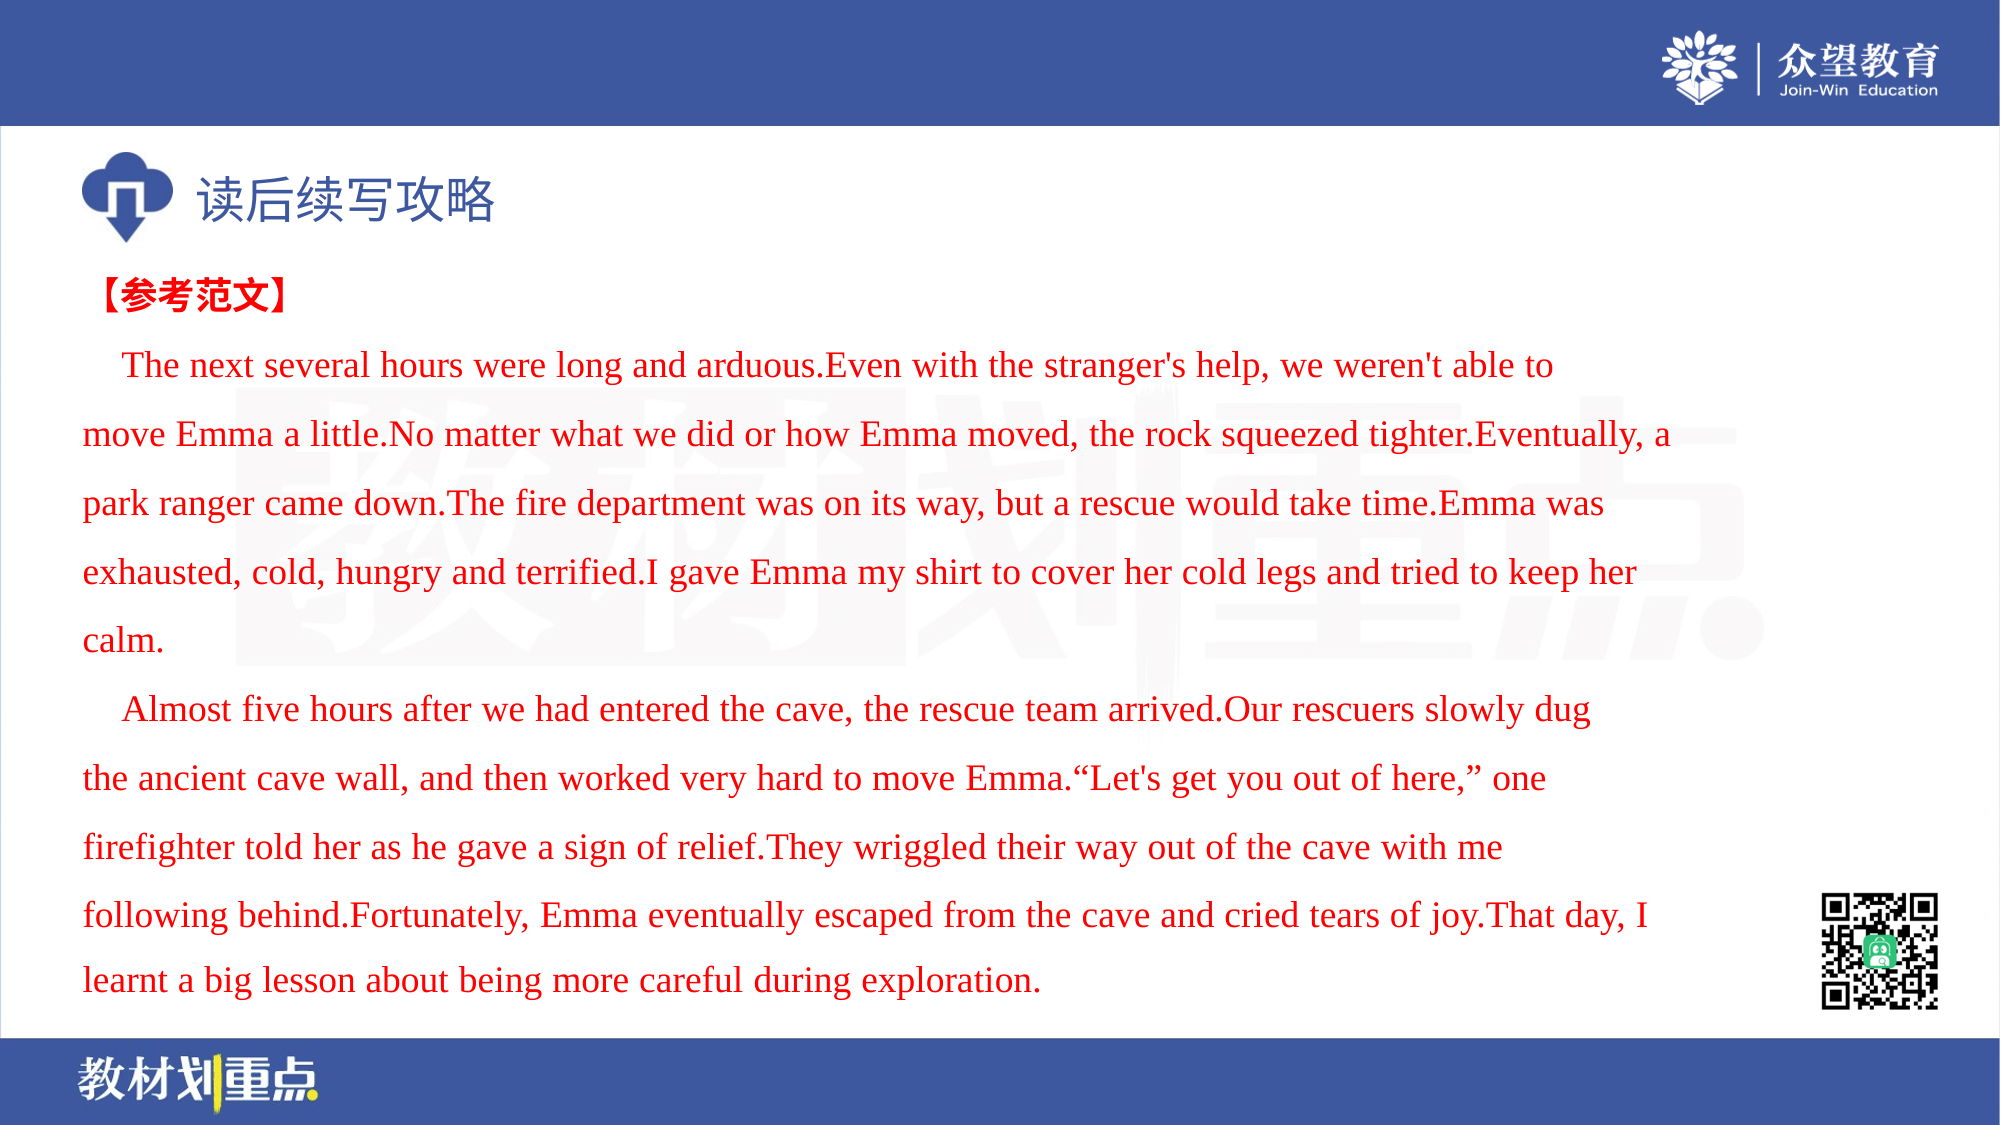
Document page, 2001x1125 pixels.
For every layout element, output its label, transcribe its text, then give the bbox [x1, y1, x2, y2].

picture [0, 0, 2000, 1125]
text_box 【参考范文】 The next several hours were long and arduous.Even with the stranger's help, we weren't able to move Emma a little.No matter what we did or how Emma moved, the rock squeezed tighter.Eventually, a park ranger came down.The fire department was on its way, but a rescue would take time.Emma was exhausted, cold, hungry and terrified.I gave Emma my shirt to cover her cold legs and tried to keep her calm. Almost five hours after we had entered the cave, the rescue team arrived.Our rescuers slowly dug the ancient cave wall, and then worked very hard to move Emma.“Let's get you out of here,” one firefighter told her as he gave a sign of relief.They wriggled their way out of the cave with me following behind.Fortunately, Emma eventually escaped from the cave and cried tears of joy.That day, I learnt a big lesson about being more careful during exploration. [82, 248, 1817, 994]
